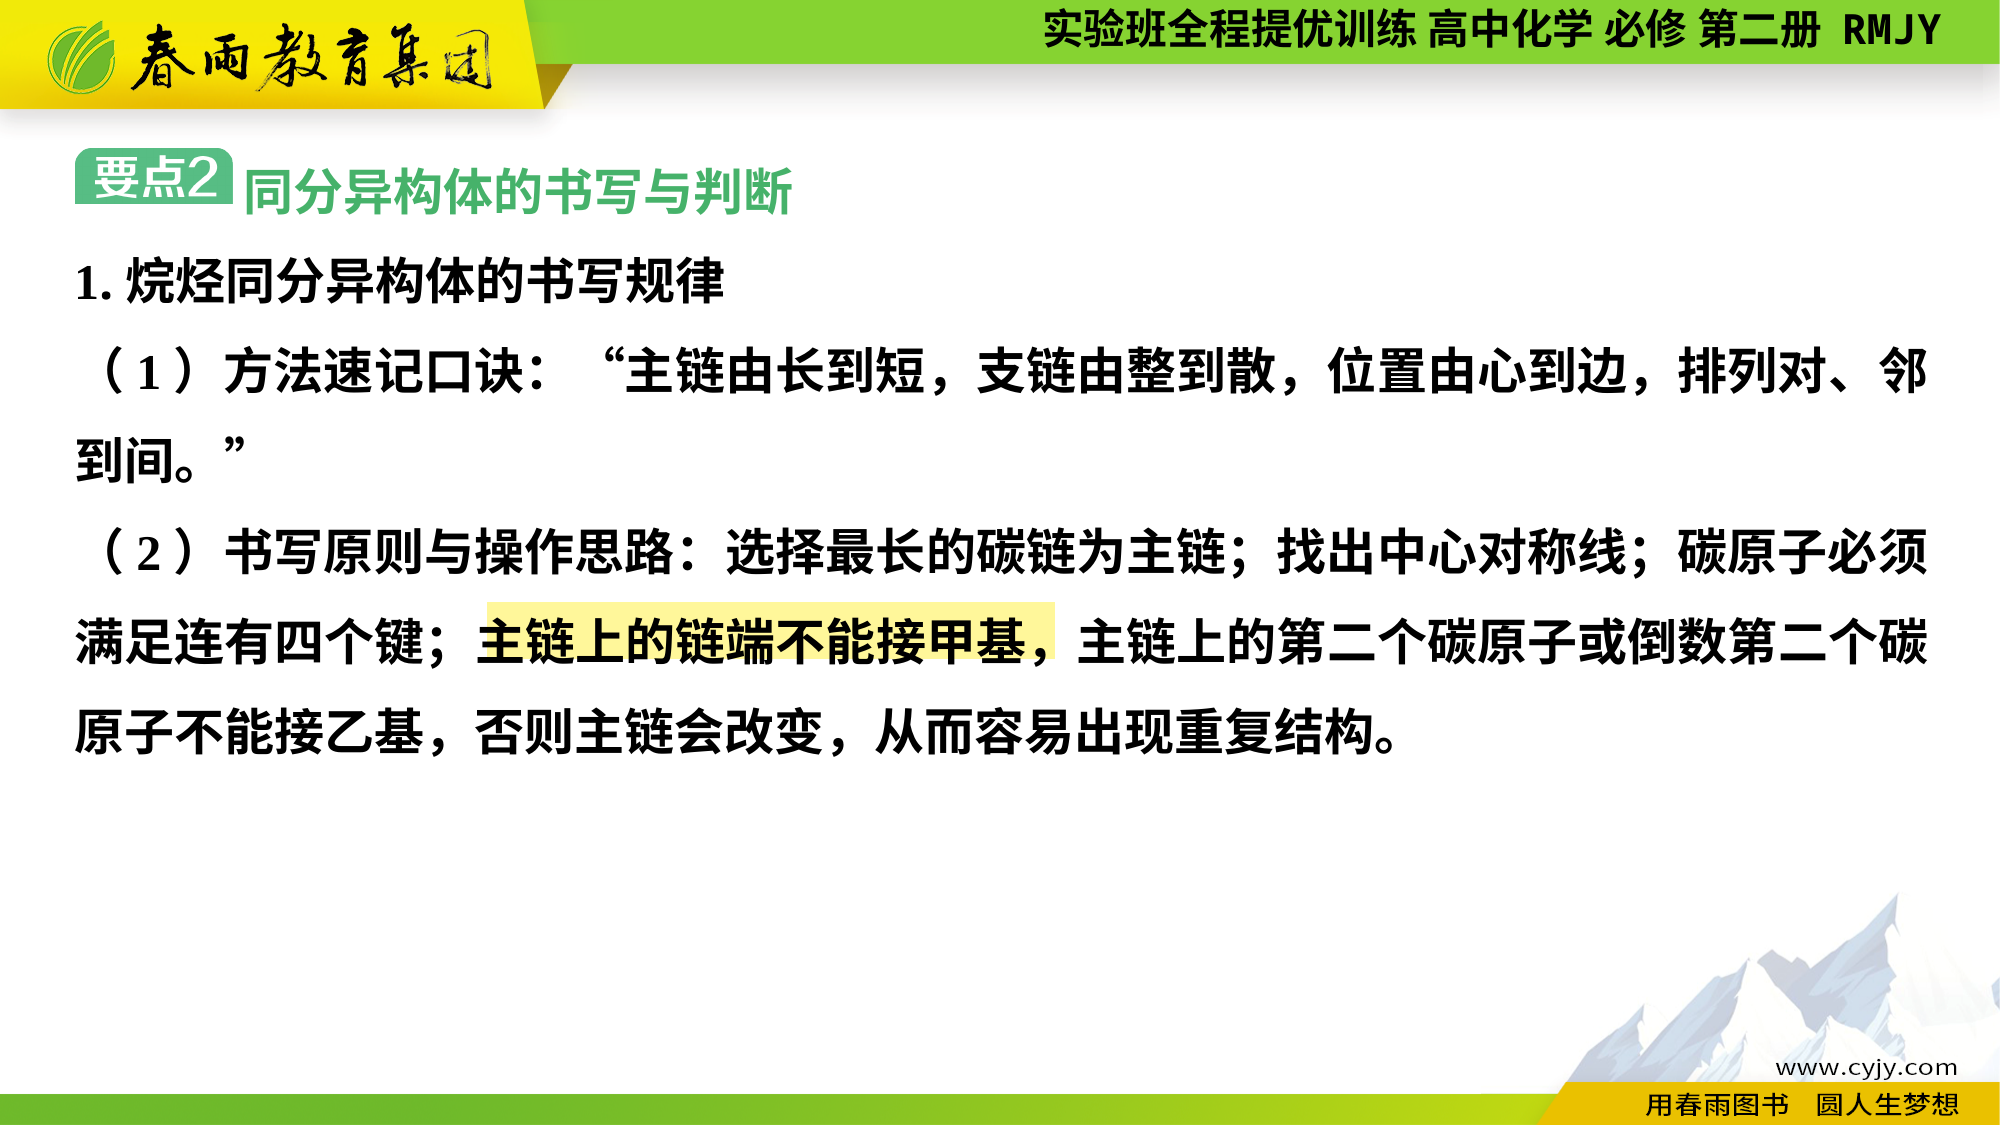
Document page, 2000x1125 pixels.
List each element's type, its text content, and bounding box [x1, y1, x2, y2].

picture [0, 0, 2000, 1125]
list 同分异构体的书写与判断 1.烷烃同分异构体的书写规律 （1）方法速记口诀：“主链由长到短，支链由整到散，位置由心到边，排列对、邻到间。” （2）书写原则与操作思路：选择最长的碳链为主链；找出中心对称线；碳原子必须满足连有四个键；主链上的链端不能接甲基，主链上的第二个碳原子或倒数第二个碳原子不能接乙基，否则主链会改变，从而容易出现重复结构。 [59, 122, 1944, 763]
